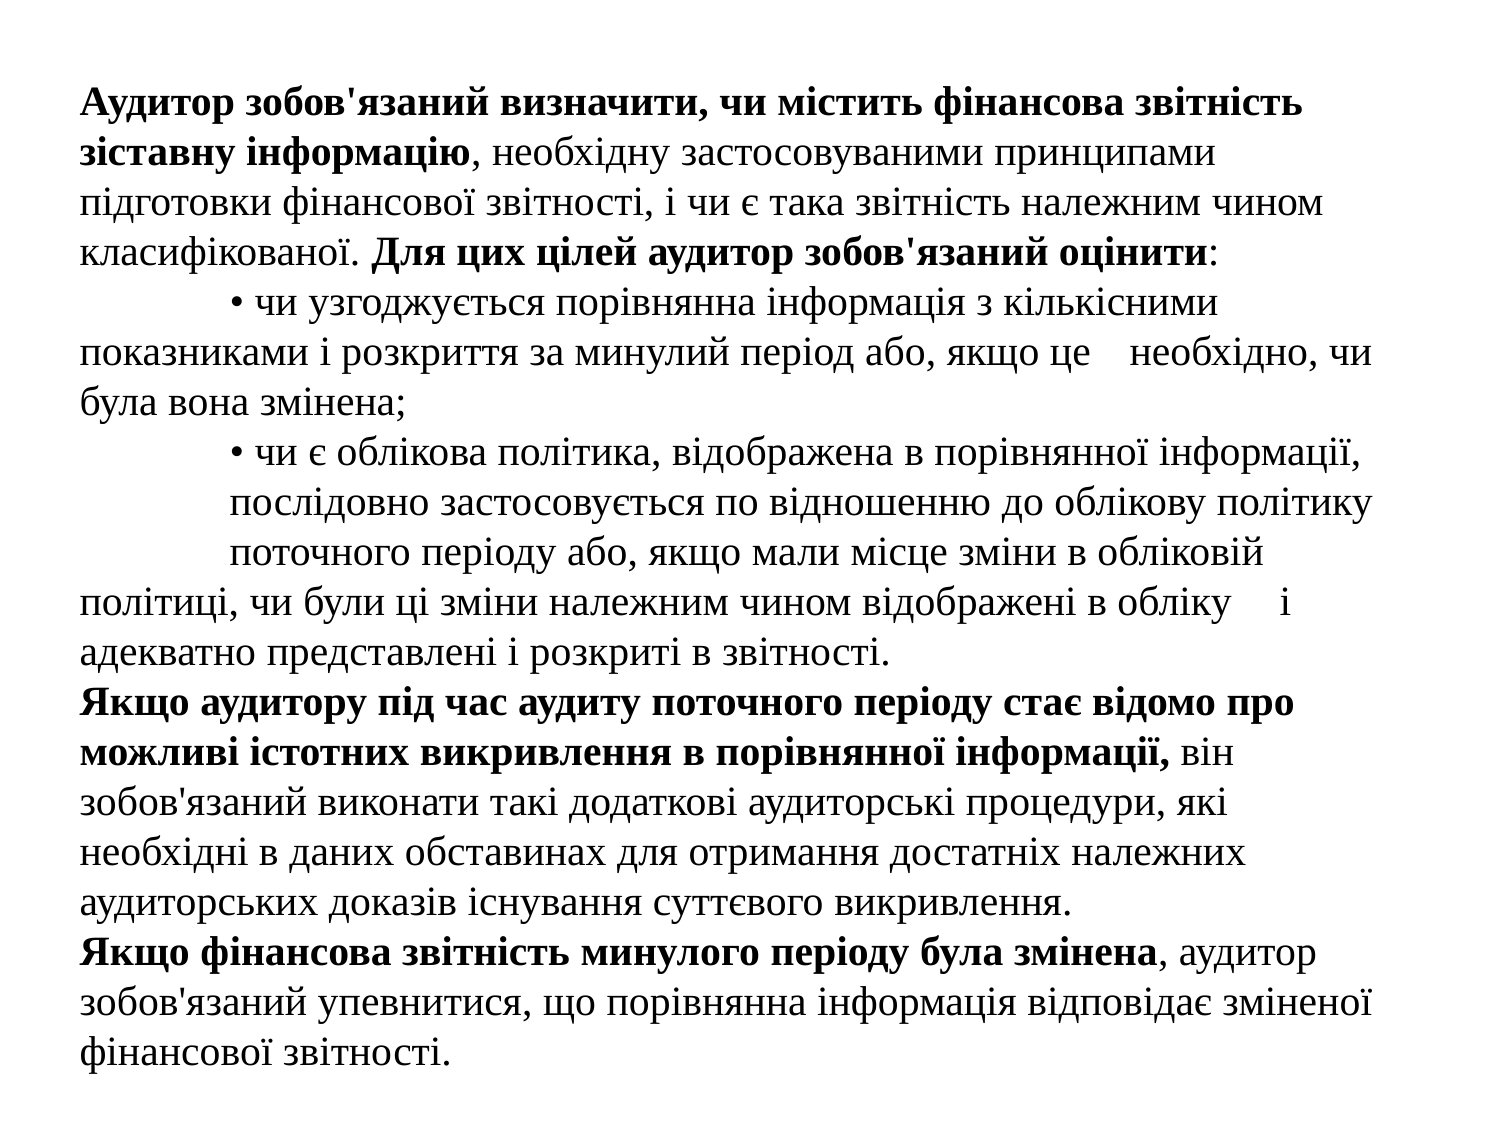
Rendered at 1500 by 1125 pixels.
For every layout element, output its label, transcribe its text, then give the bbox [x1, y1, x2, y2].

text_box Аудитор зобов'язаний визначити, чи містить фінансова звітність зіставну інформацію, необхідну застосовуваними принципами підготовки фінансової звітності, і чи є така звітність належним чином класифікованої. Для цих цілей аудитор зобов'язаний оцінити: • чи узгоджується порівнянна інформація з кількісними показниками і розкриття за минулий період або, якщо це необхідно, чи була вона змінена; • чи є облікова політика, відображена в порівнянної інформації, послідовно застосовується по відношенню до облікову політику поточного періоду або, якщо мали місце зміни в обліковій політиці, чи були ці зміни належним чином відображені в обліку і адекватно представлені і розкриті в звітності. Якщо аудитору під час аудиту поточного періоду стає відомо про можливі істотних викривлення в порівнянної інформації, він зобов'язаний виконати такі додаткові аудиторські процедури, які необхідні в даних обставинах для отримання достатніх належних аудиторських доказів існування суттєвого викривлення. Якщо фінансова звітність минулого періоду була змінена, аудитор зобов'язаний упевнитися, що порівнянна інформація відповідає зміненої фінансової звітності. [64, 66, 1412, 1082]
